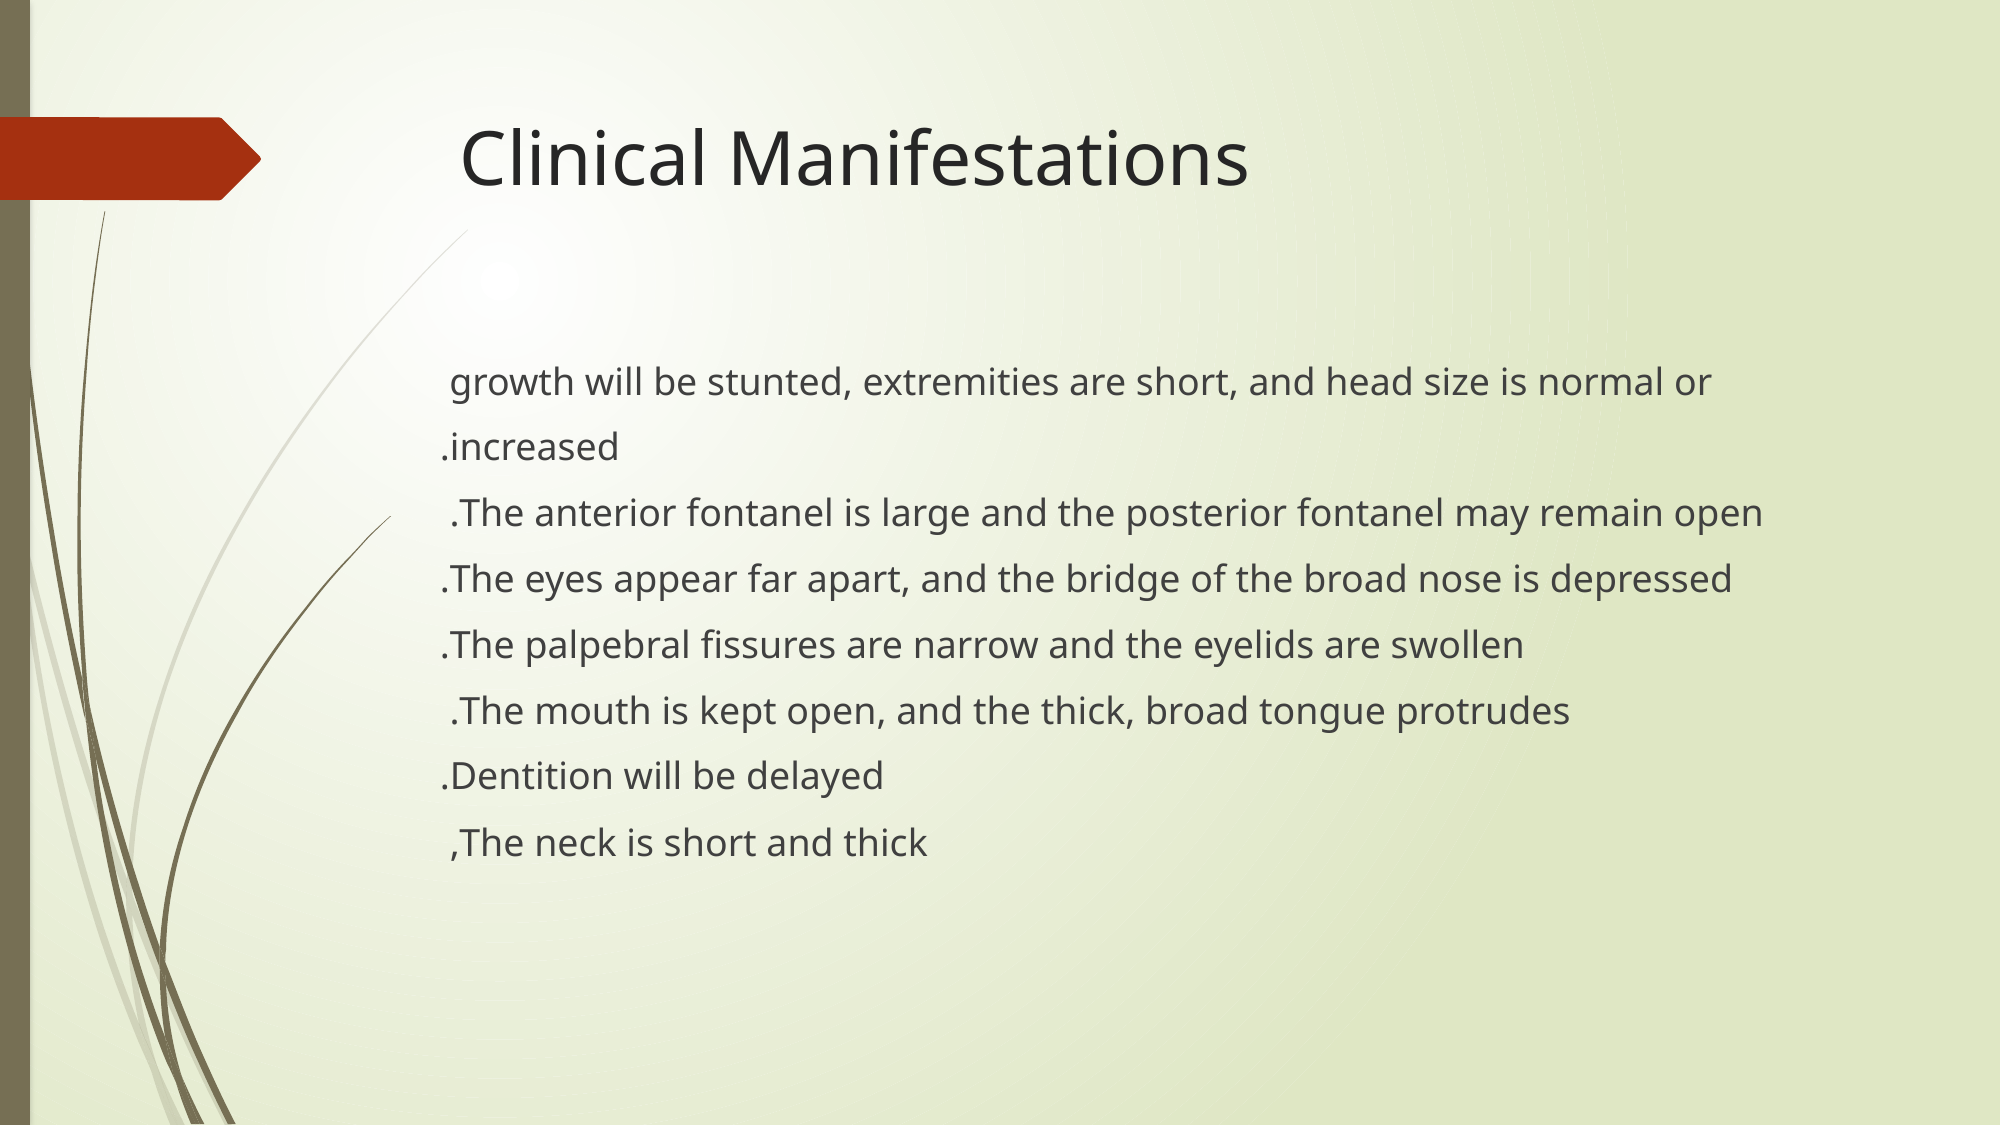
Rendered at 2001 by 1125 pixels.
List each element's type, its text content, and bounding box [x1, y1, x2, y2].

title Clinical Manifestations [425, 102, 1888, 313]
list growth will be stunted, extremities are short, and head size is normal or increased. The anterior fontanel is large and the posterior fontanel may remain open. The eyes appear far apart, and the bridge of the broad nose is depressed. The palpebral fissures are narrow and the eyelids are swollen. The mouth is kept open, and the thick, broad tongue protrudes. Dentition will be delayed. The neck is short and thick, [424, 350, 1888, 970]
